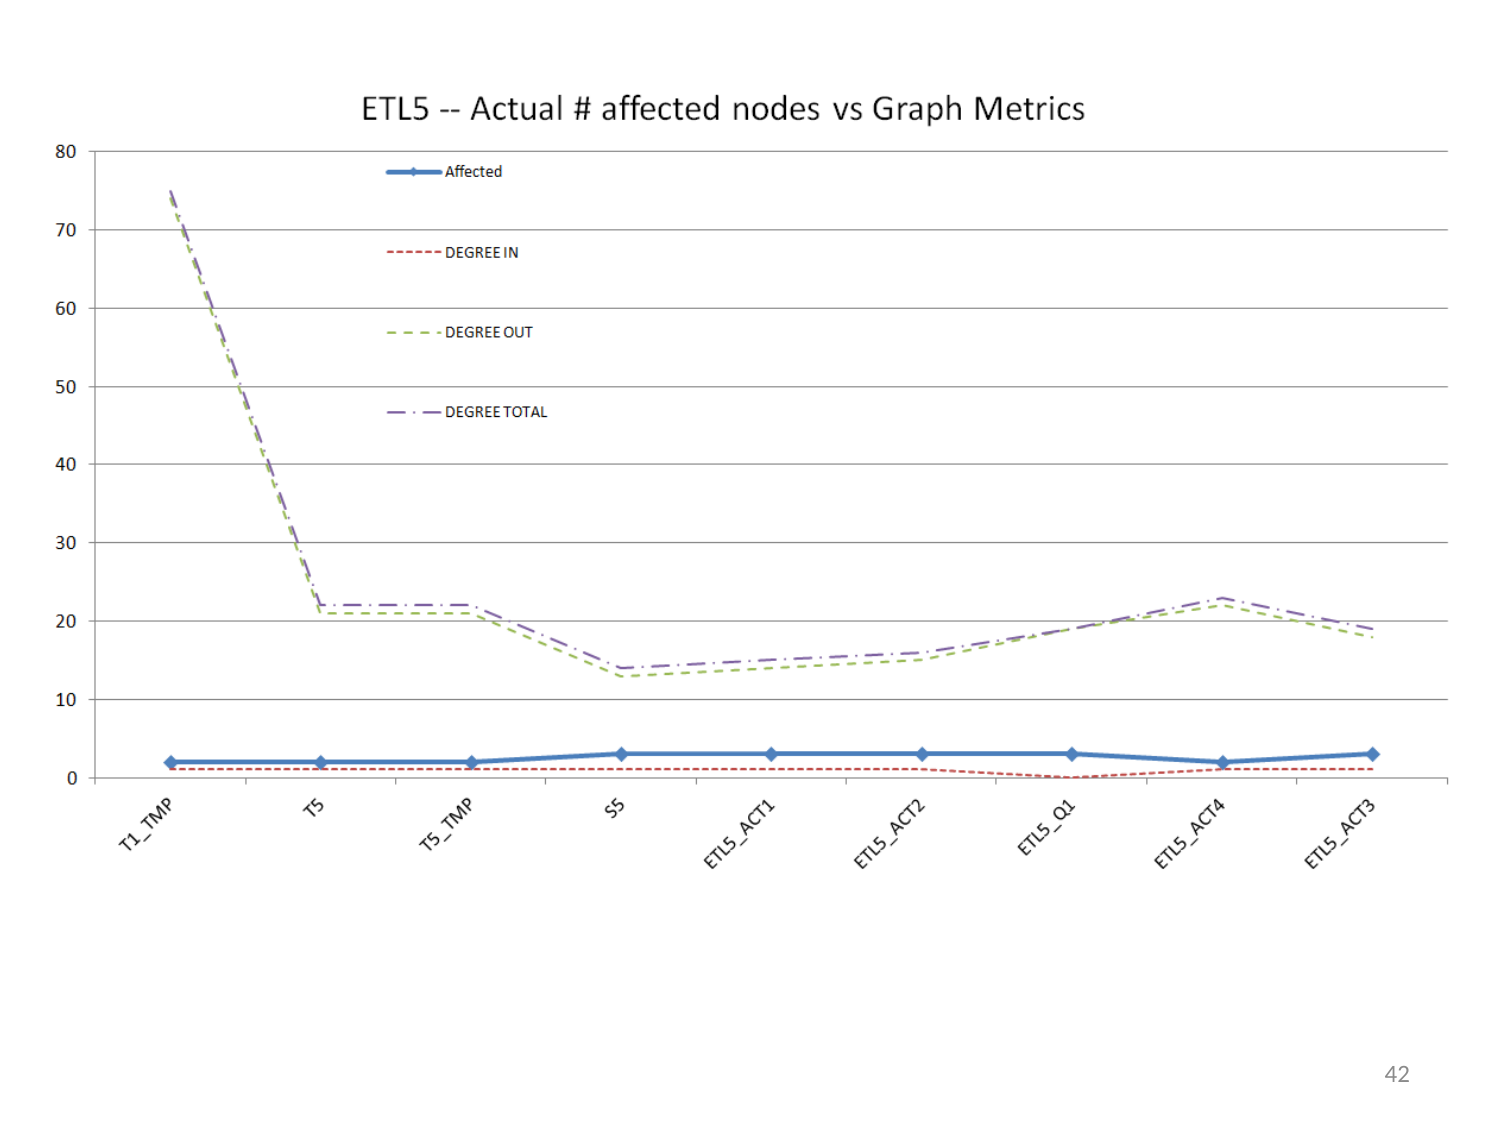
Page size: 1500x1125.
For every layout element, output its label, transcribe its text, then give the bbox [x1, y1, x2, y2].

picture [40, 89, 1453, 876]
slide_number 42 [1074, 1042, 1425, 1103]
